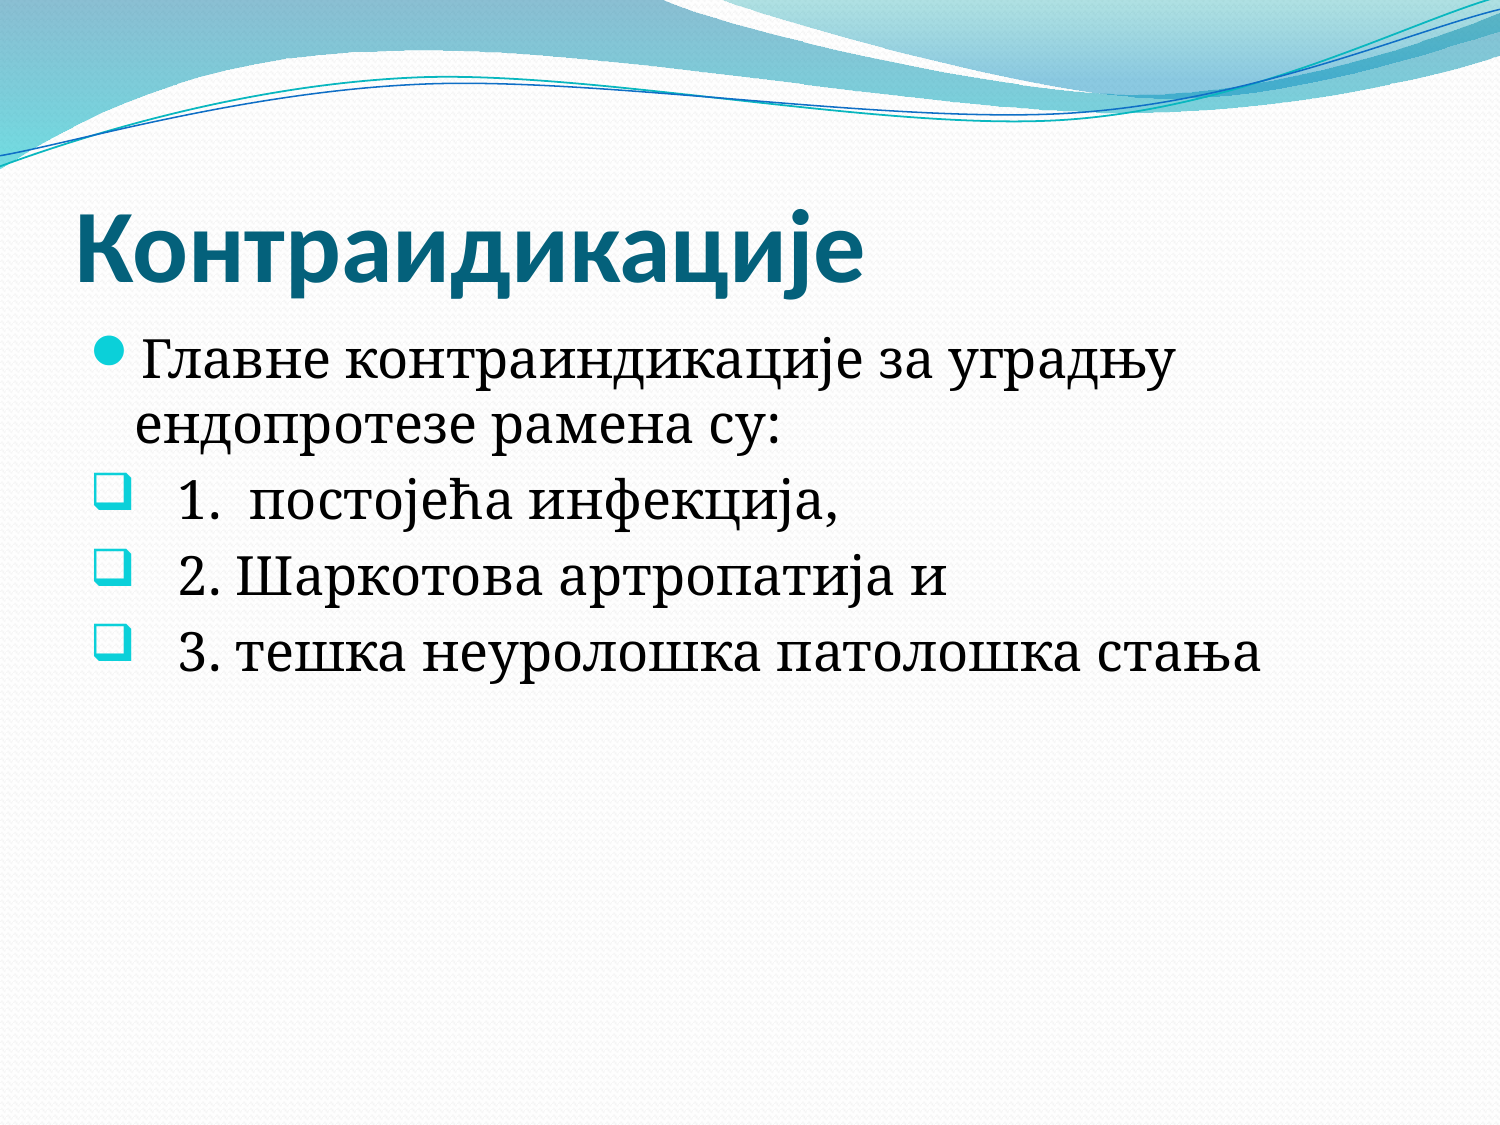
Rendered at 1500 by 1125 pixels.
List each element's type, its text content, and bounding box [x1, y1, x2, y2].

list Главне контраиндикације за уградњу ендопротезе рамена су: 1. постојећа инфекција, 2. Шаркотова артропатија и 3. тешка неуролошка патолошка стања [75, 317, 1425, 1038]
title Контраидикације [75, 115, 1425, 303]
